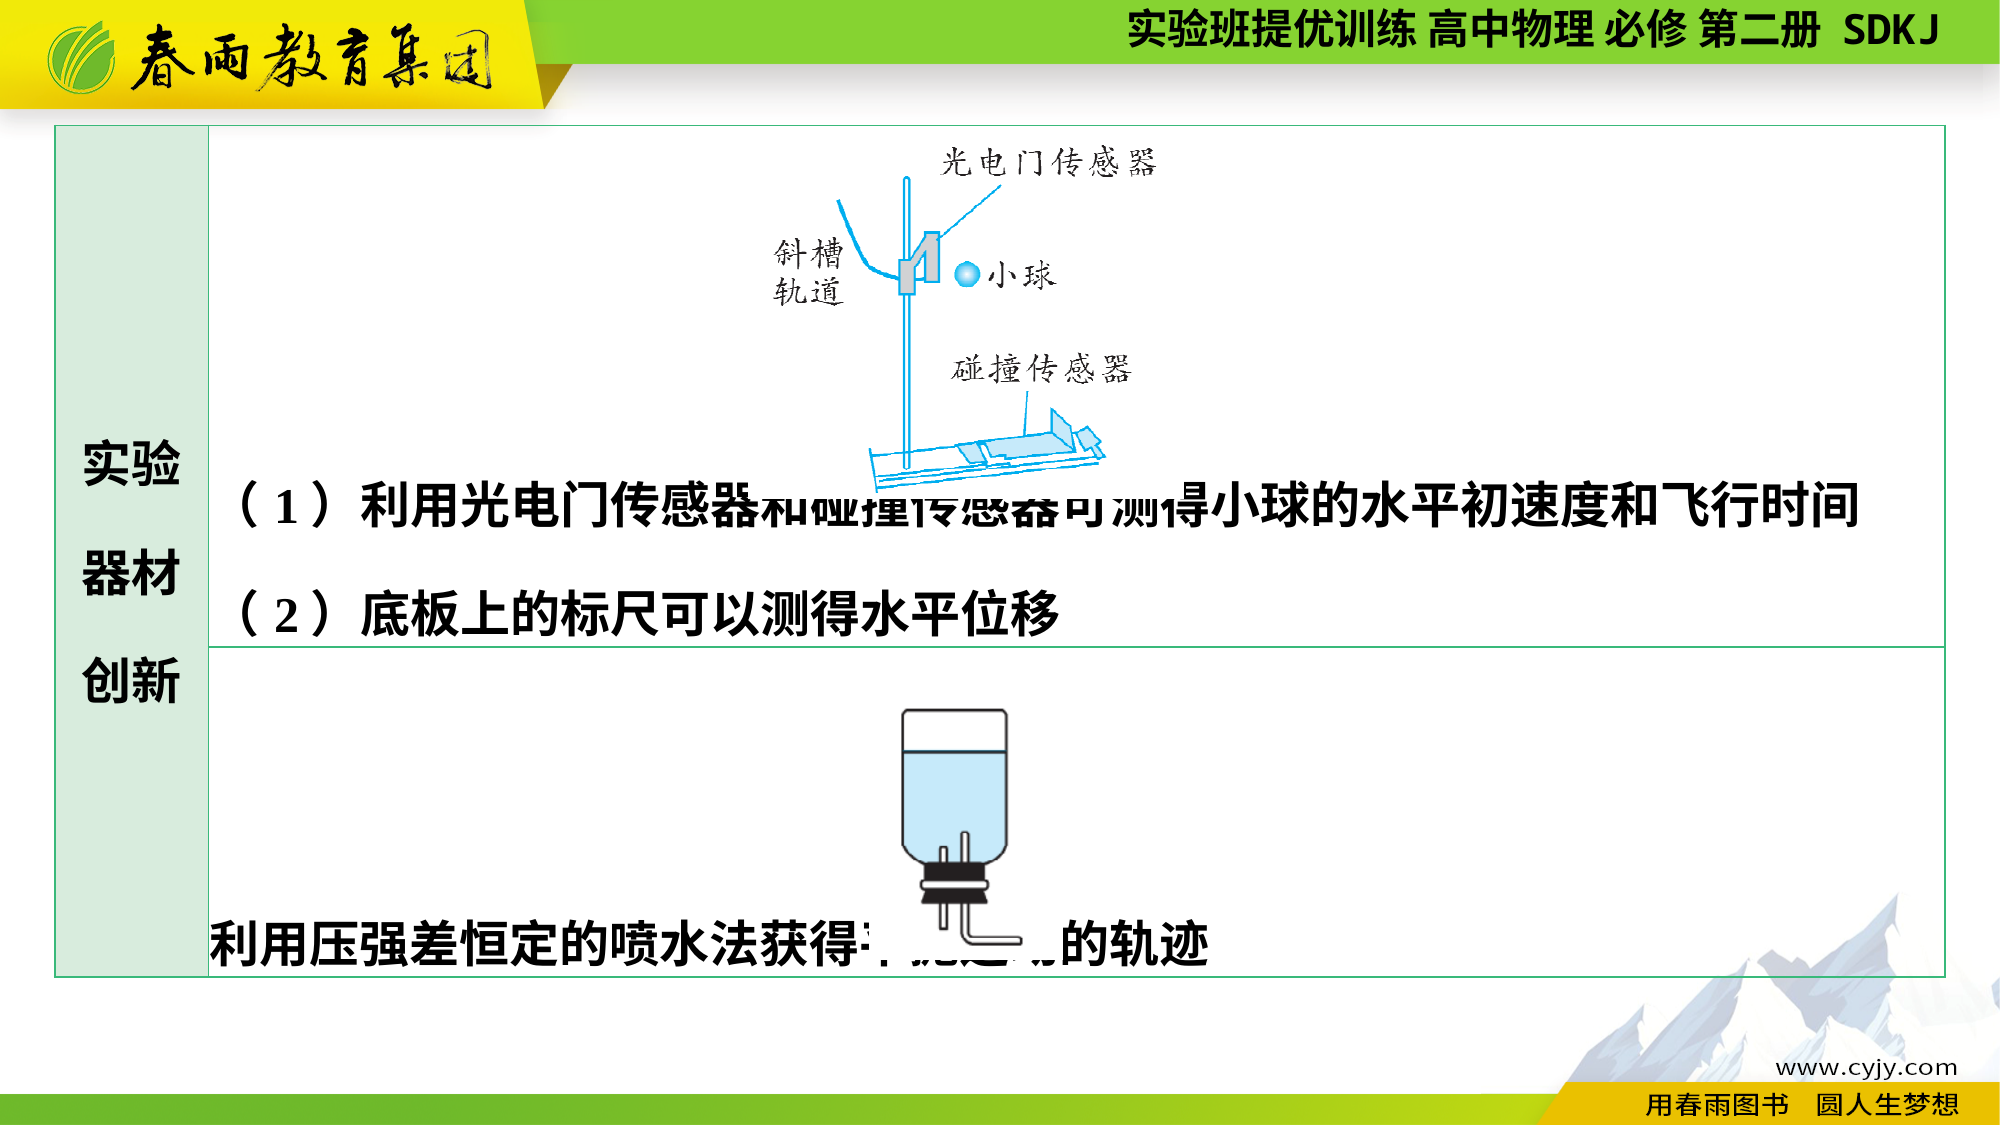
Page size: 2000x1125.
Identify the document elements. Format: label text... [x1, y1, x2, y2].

table_header 实验 器材 创新 [56, 126, 208, 976]
table_cell 利用压强差恒定的喷水法获得平抛运动的轨迹 [209, 648, 1944, 976]
picture [0, 0, 2000, 1125]
table_header （1）利用光电门传感器和碰撞传感器可测得小球的水平初速度和飞行时间 （2）底板上的标尺可以测得水平位移 [209, 126, 1944, 646]
